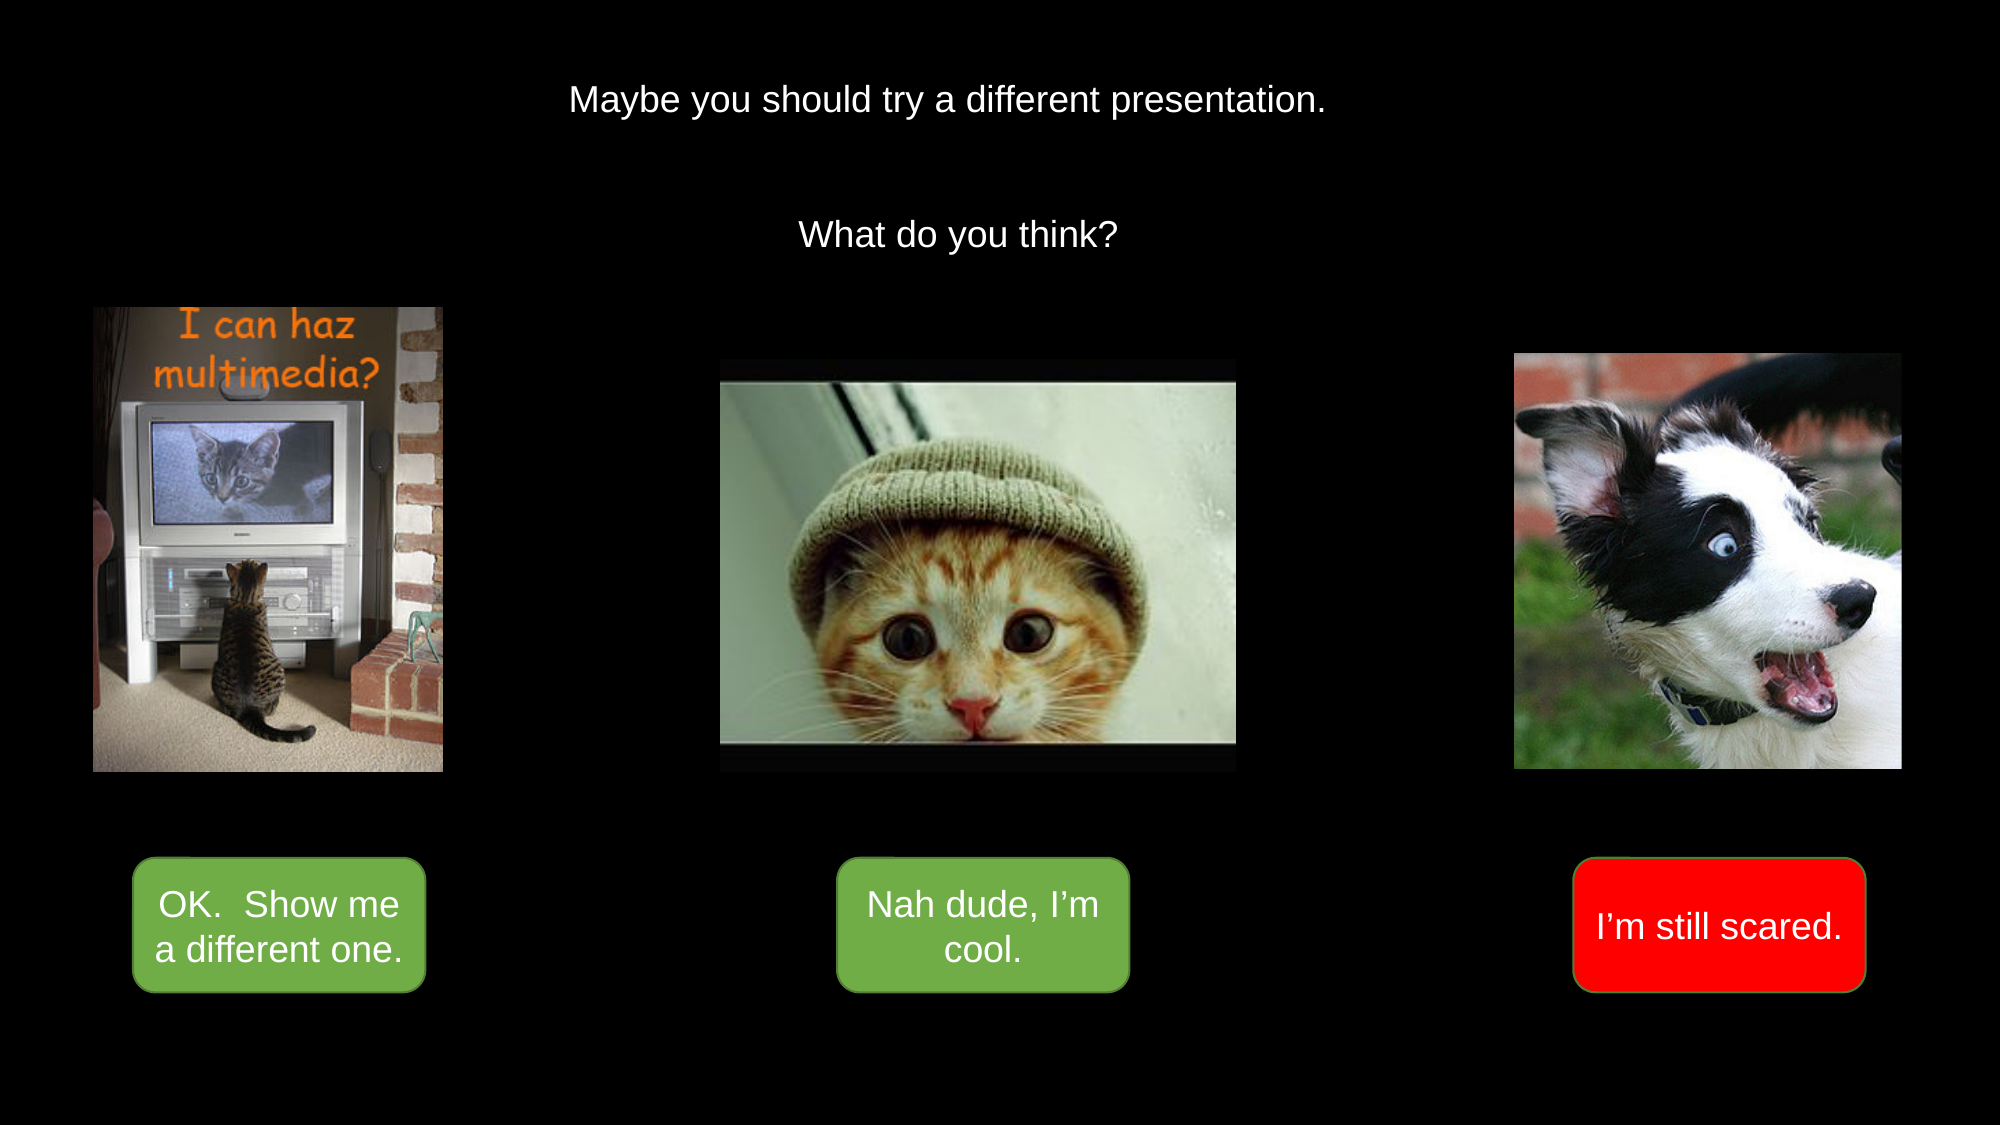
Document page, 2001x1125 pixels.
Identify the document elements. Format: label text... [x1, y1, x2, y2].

text_box Maybe you should try a different presentation. What do you think? [51, 67, 1866, 262]
text_box Nah dude, I’m cool. [836, 856, 1131, 994]
picture [1514, 353, 1902, 769]
text_box OK. Show me a different one. [131, 856, 427, 994]
picture [93, 307, 443, 772]
picture [720, 359, 1236, 772]
text_box I’m still scared. [1572, 856, 1867, 994]
